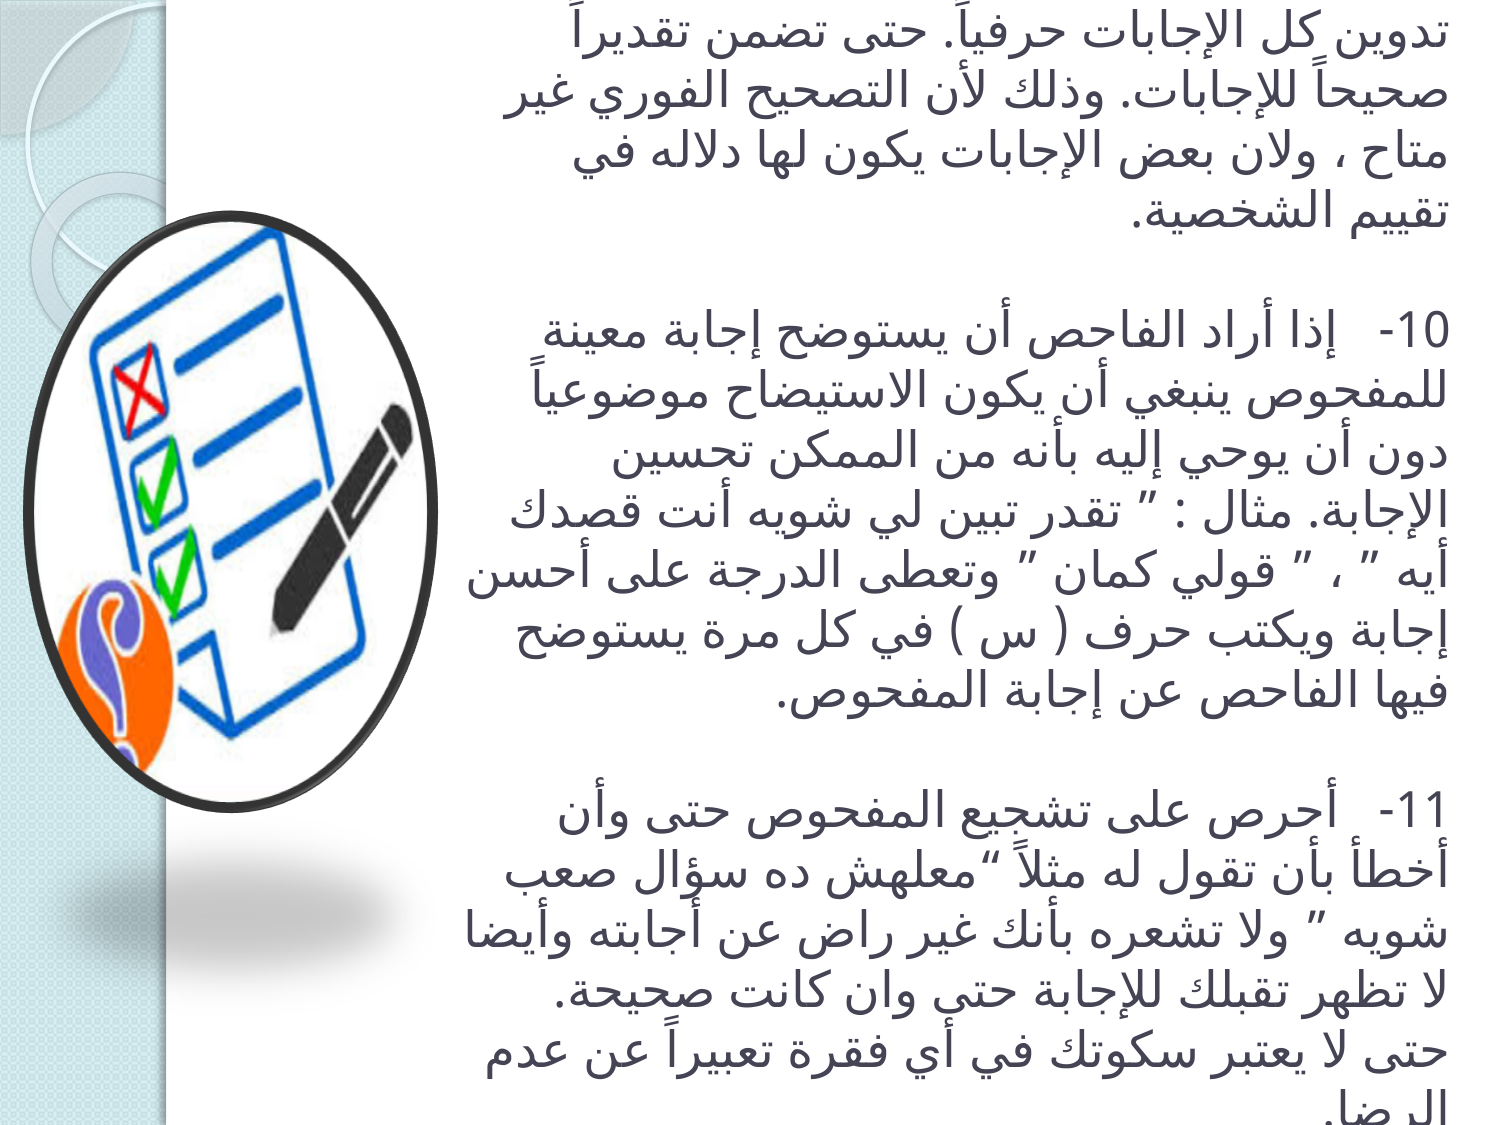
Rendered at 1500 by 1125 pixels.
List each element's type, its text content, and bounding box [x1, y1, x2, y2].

title 9- عند تطبيق الاختبارات اللفظية احرص على تدوين كل الإجابات حرفياً. حتى تضمن تقديراً صحيحاً للإجابات. وذلك لأن التصحيح الفوري غير متاح ، ولان بعض الإجابات يكون لها دلاله في تقييم الشخصية. 10- إذا أراد الفاحص أن يستوضح إجابة معينة للمفحوص ينبغي أن يكون الاستيضاح موضوعياً دون أن يوحي إليه بأنه من الممكن تحسين الإجابة. مثال : ” تقدر تبين لي شويه أنت قصدك أيه ” ، ” قولي كمان ” وتعطى الدرجة على أحسن إجابة ويكتب حرف ( س ) في كل مرة يستوضح فيها الفاحص عن إجابة المفحوص. 11- أحرص على تشجيع المفحوص حتى وأن أخطأ بأن تقول له مثلاً “معلهش ده سؤال صعب شويه ” ولا تشعره بأنك غير راض عن أجابته وأيضا لا تظهر تقبلك للإجابة حتى وان كانت صحيحة. حتى لا يعتبر سكوتك في أي فقرة تعبيراً عن عدم الرضا. [442, 101, 1466, 1094]
picture [0, 207, 460, 1034]
